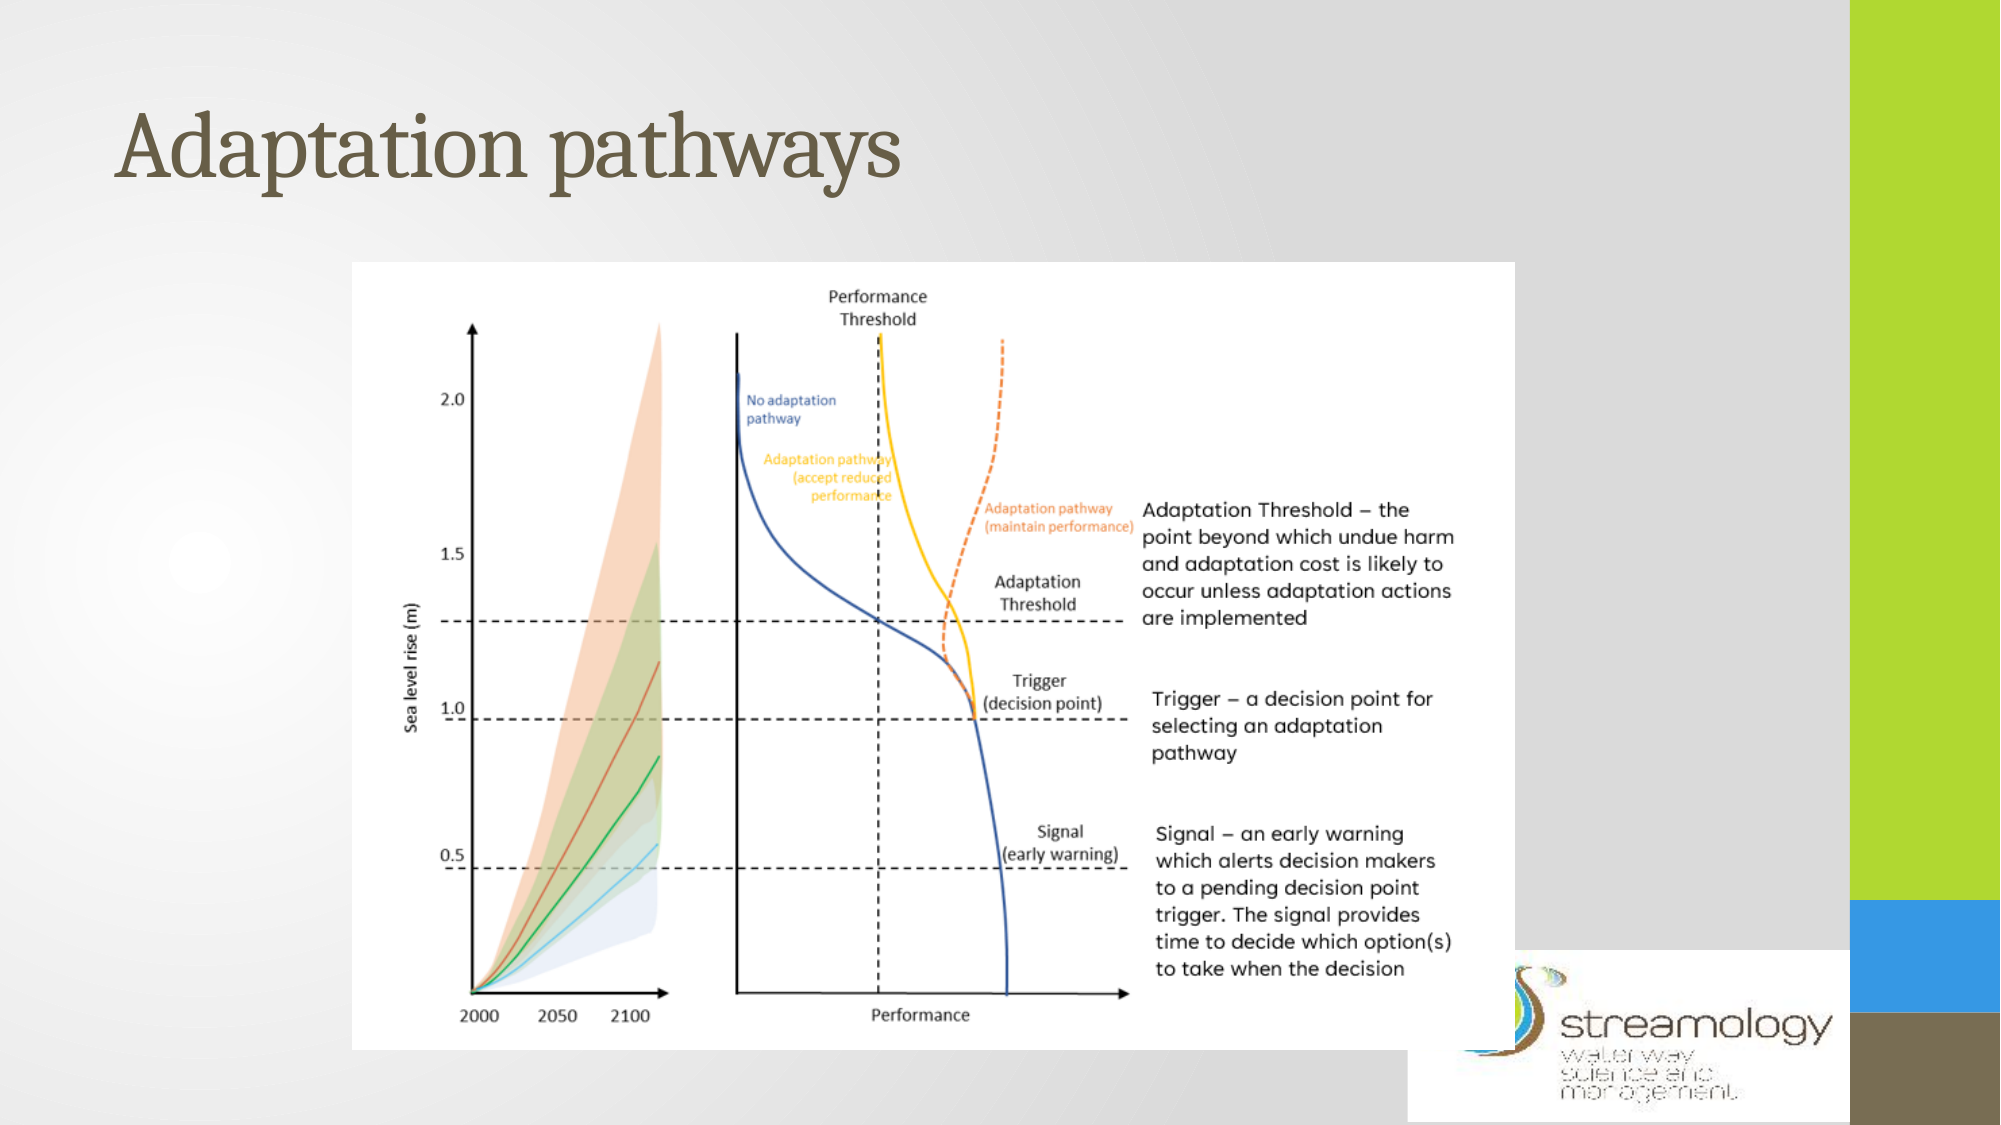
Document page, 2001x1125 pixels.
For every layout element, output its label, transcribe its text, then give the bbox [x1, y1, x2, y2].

title Adaptation pathways [99, 45, 1767, 233]
picture [351, 261, 1850, 1122]
